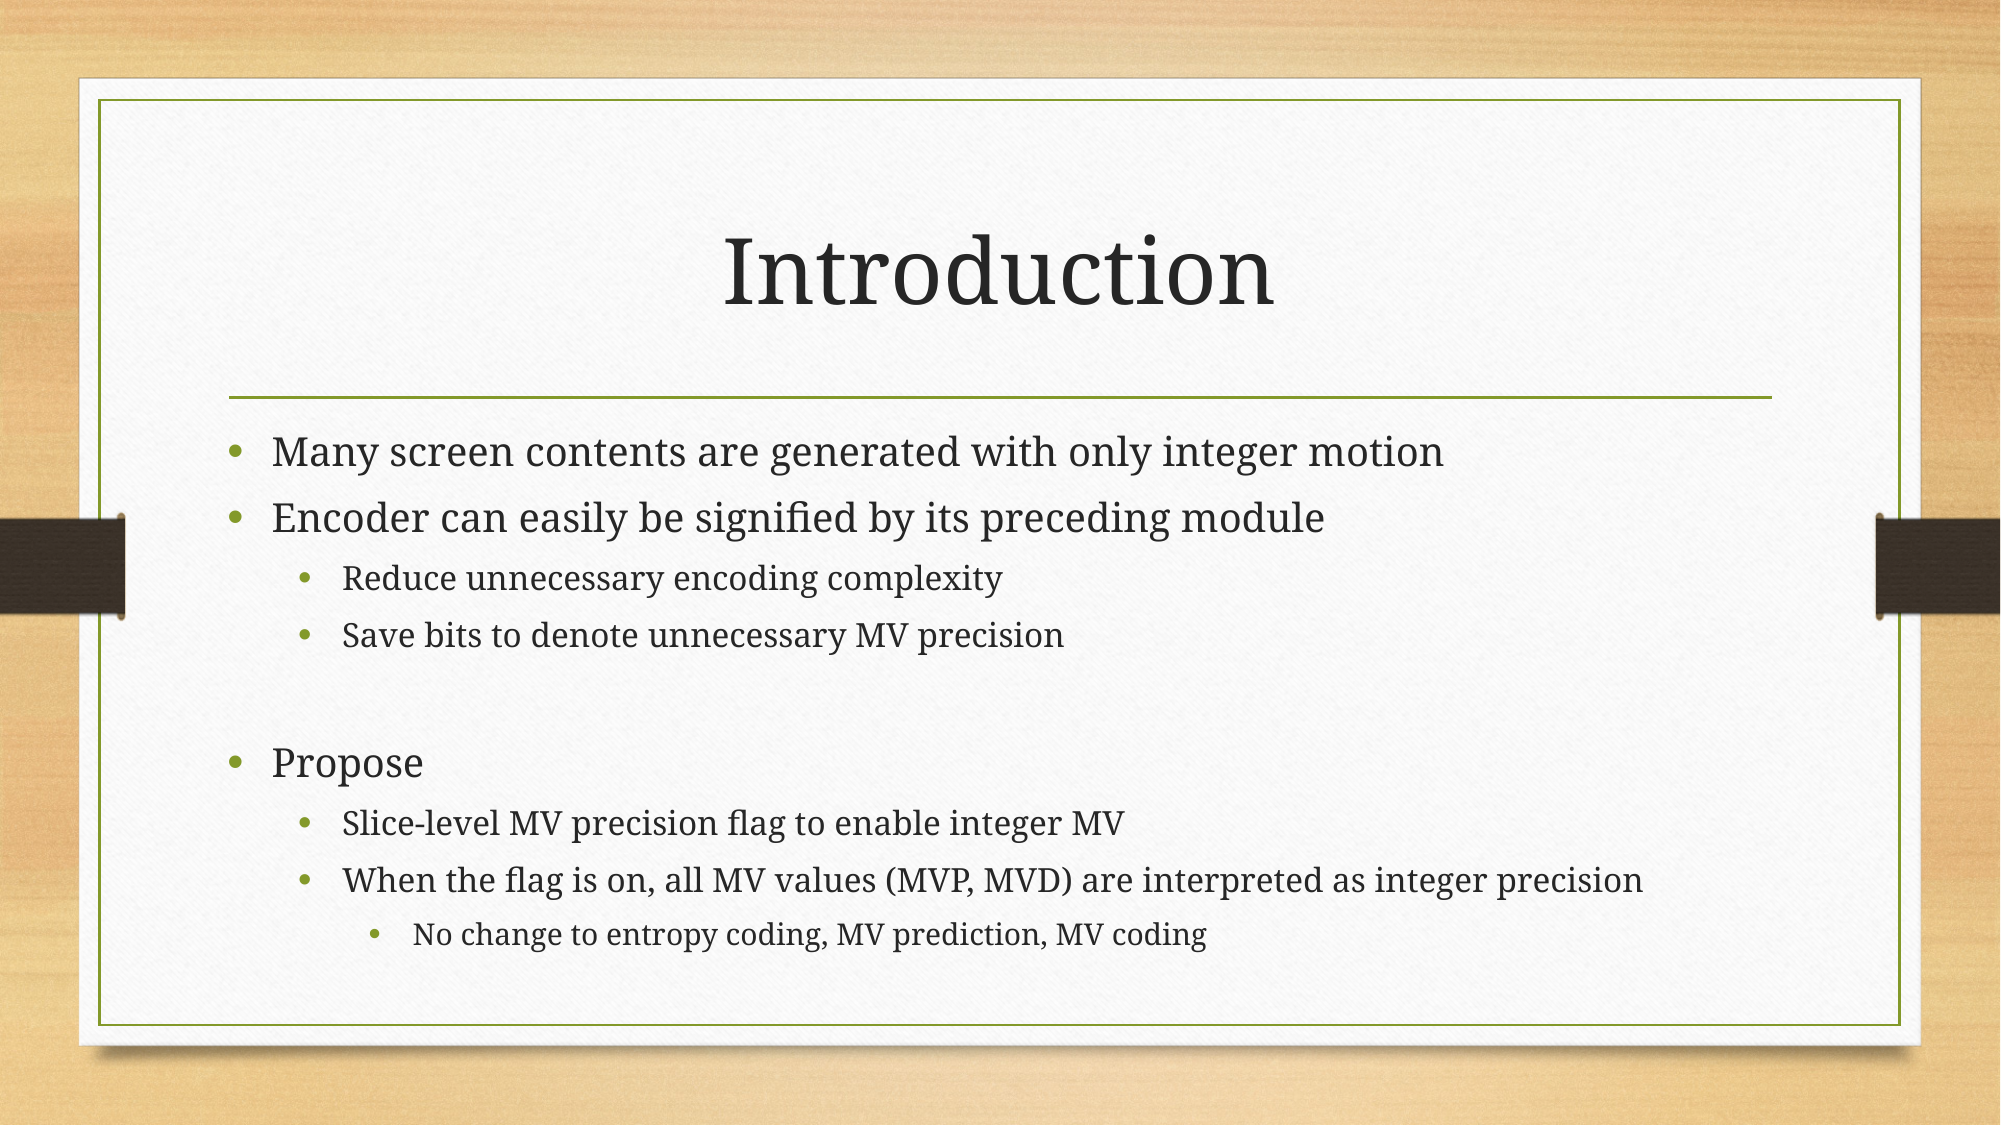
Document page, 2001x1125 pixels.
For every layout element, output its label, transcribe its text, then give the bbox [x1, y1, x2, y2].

list Many screen contents are generated with only integer motion Encoder can easily be signified by its preceding module Reduce unnecessary encoding complexity Save bits to denote unnecessary MV precision Propose Slice-level MV precision flag to enable integer MV When the flag is on, all MV values (MVP, MVD) are interpreted as integer precision No change to entropy coding, MV prediction, MV coding [212, 419, 1788, 964]
picture [0, 0, 2001, 1125]
title Introduction [212, 161, 1788, 375]
